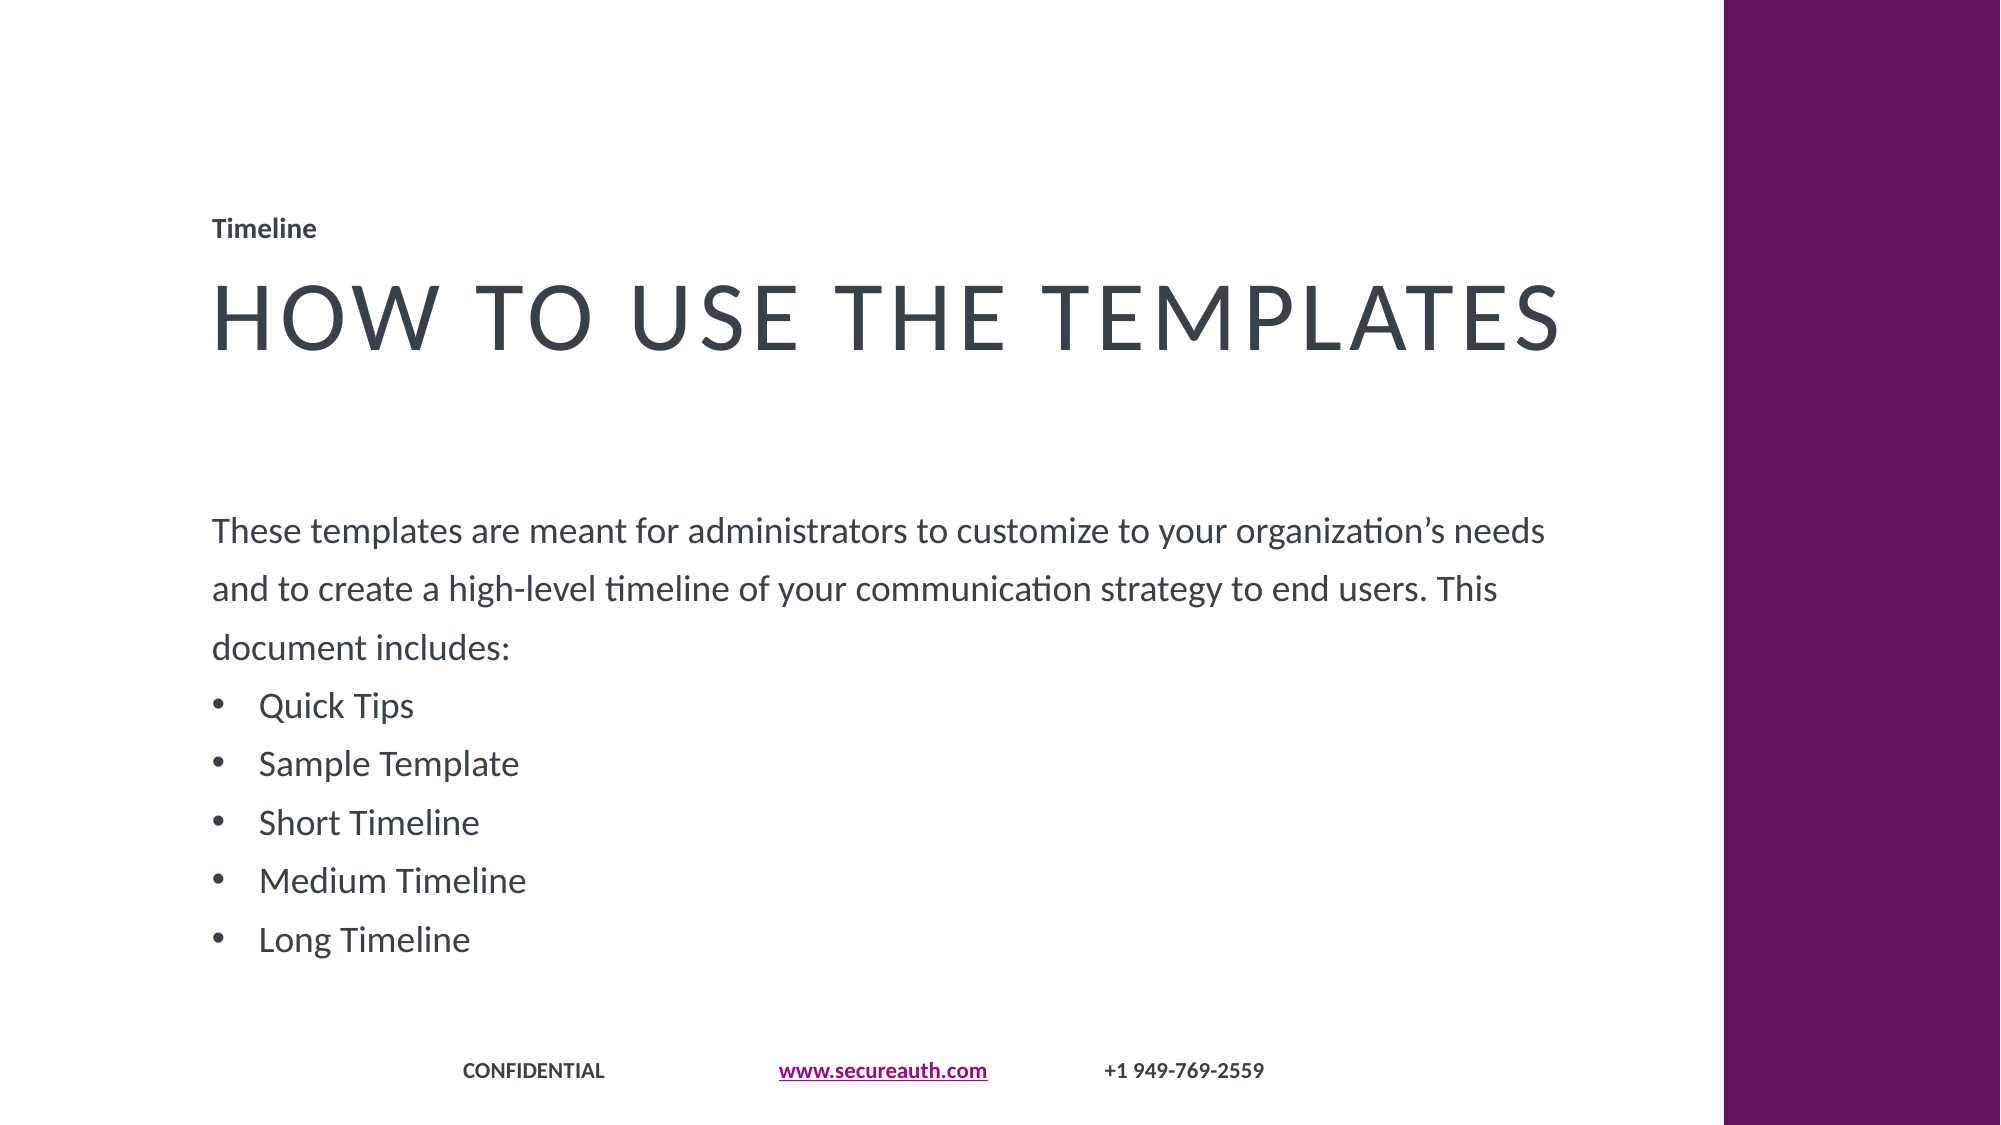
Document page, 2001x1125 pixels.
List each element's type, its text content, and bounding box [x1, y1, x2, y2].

title HOW TO USE THE TEMPLATES [197, 243, 1658, 383]
list These templates are meant for administrators to customize to your organization’s needs and to create a high-level timeline of your communication strategy to end users. This document includes: Quick Tips Sample Template Short Timeline Medium Timeline Long Timeline [197, 484, 1574, 828]
list Timeline [197, 201, 1336, 256]
text_box CONFIDENTIAL www.secureauth.com +1 949-769-2559 [171, 1047, 1551, 1092]
